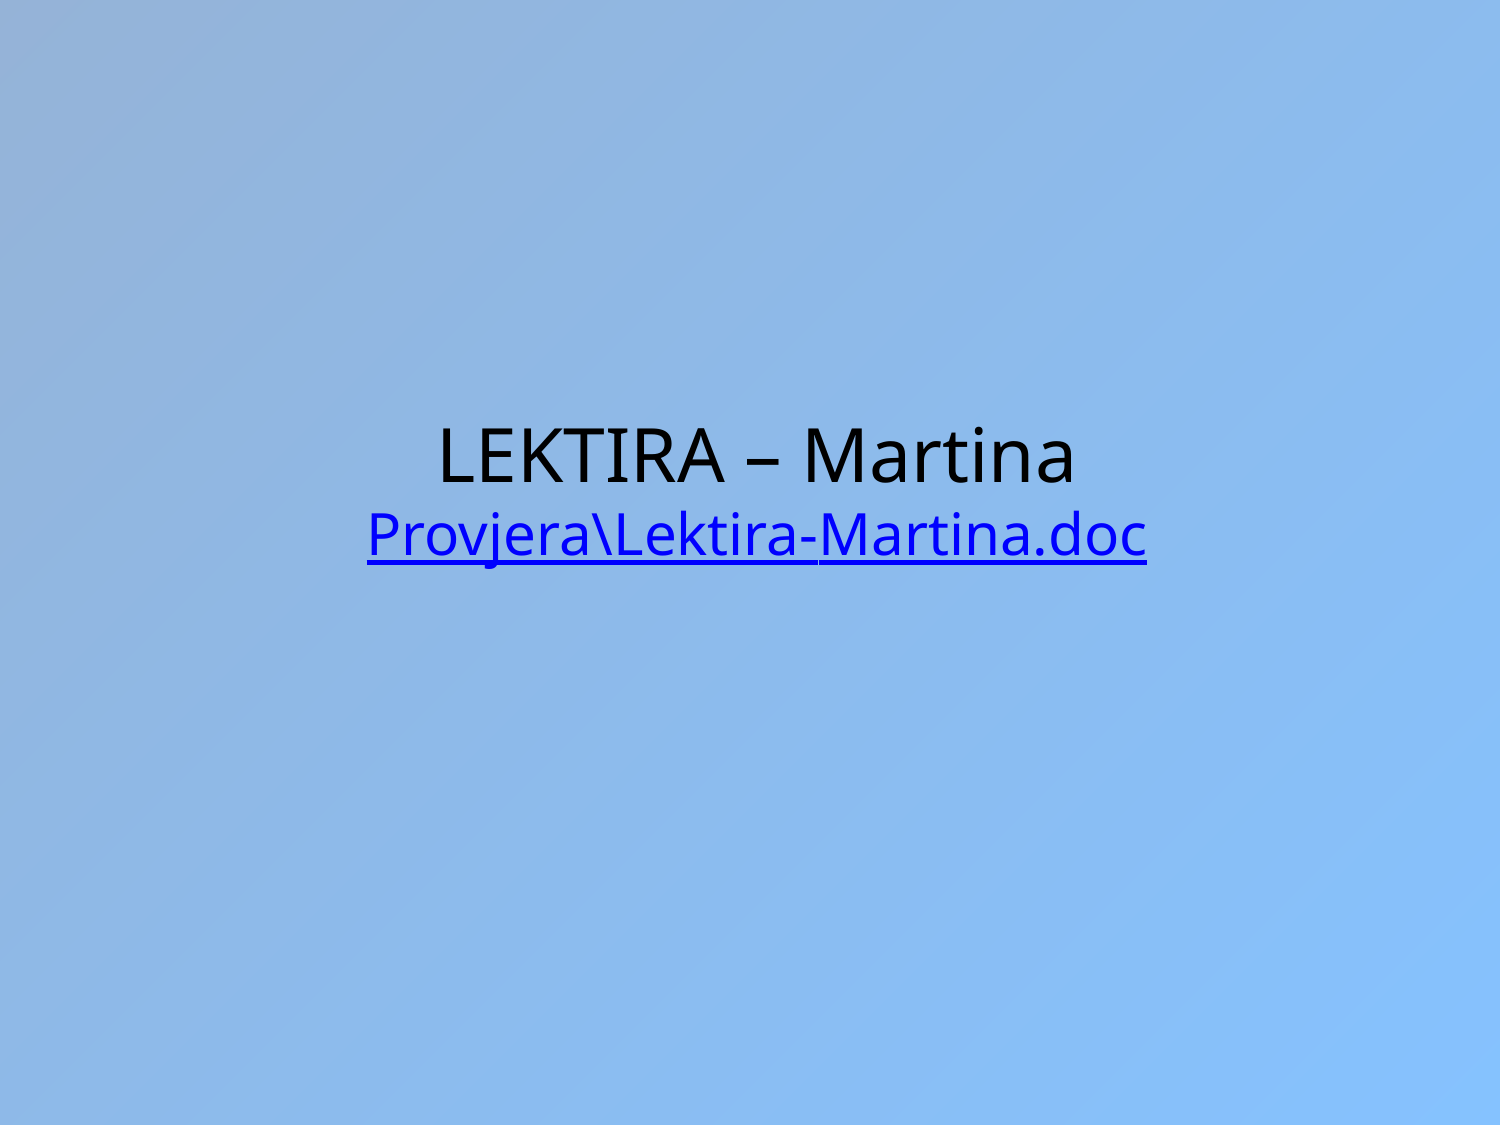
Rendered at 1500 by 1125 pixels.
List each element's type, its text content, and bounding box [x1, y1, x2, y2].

title LEKTIRA – Martina Provjera\Lektira-Martina.doc [82, 398, 1432, 586]
